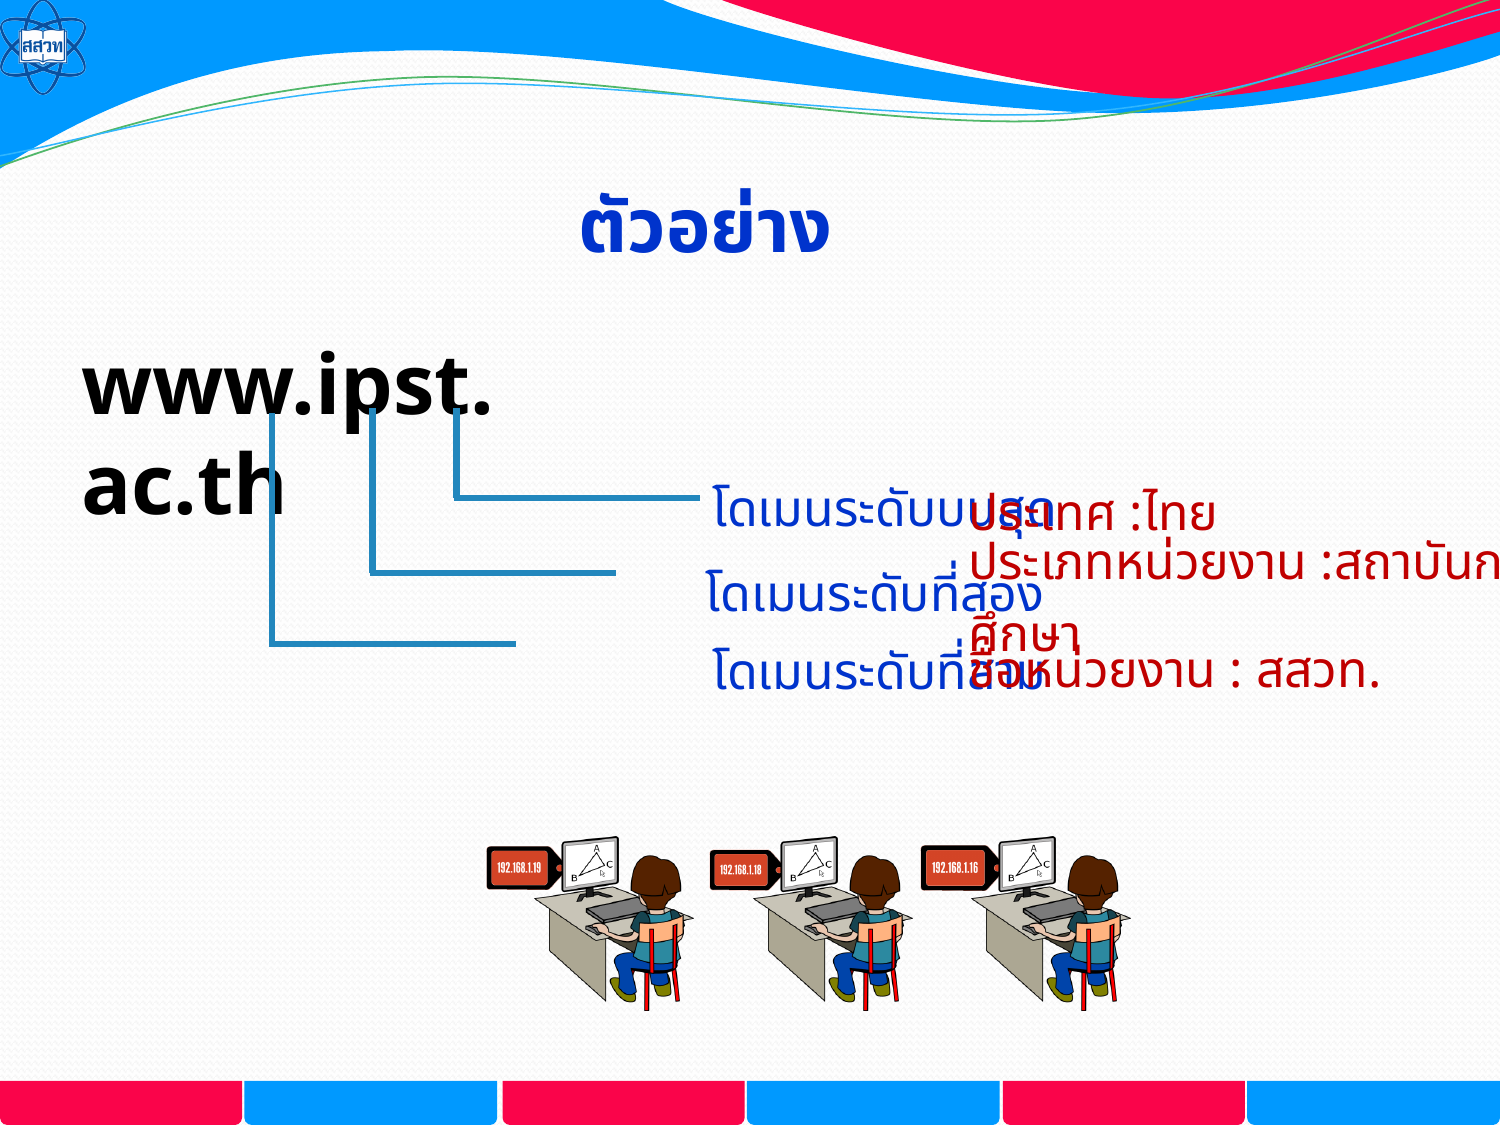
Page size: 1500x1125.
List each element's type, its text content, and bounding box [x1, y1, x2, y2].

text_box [269, 412, 1104, 706]
text_box ชื่อหน่วยงาน : สสวท. [1111, 619, 1500, 703]
text_box ประเทศ :ไทย [1112, 462, 1359, 511]
text_box ประเภทหน่วยงาน :สถาบันการศึกษา [1111, 511, 1500, 619]
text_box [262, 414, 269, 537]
text_box ตัวอย่าง [572, 153, 896, 274]
text_box www.ipst.ac.th [70, 325, 547, 537]
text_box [485, 836, 1131, 1011]
picture [0, 0, 86, 95]
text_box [369, 407, 1097, 412]
